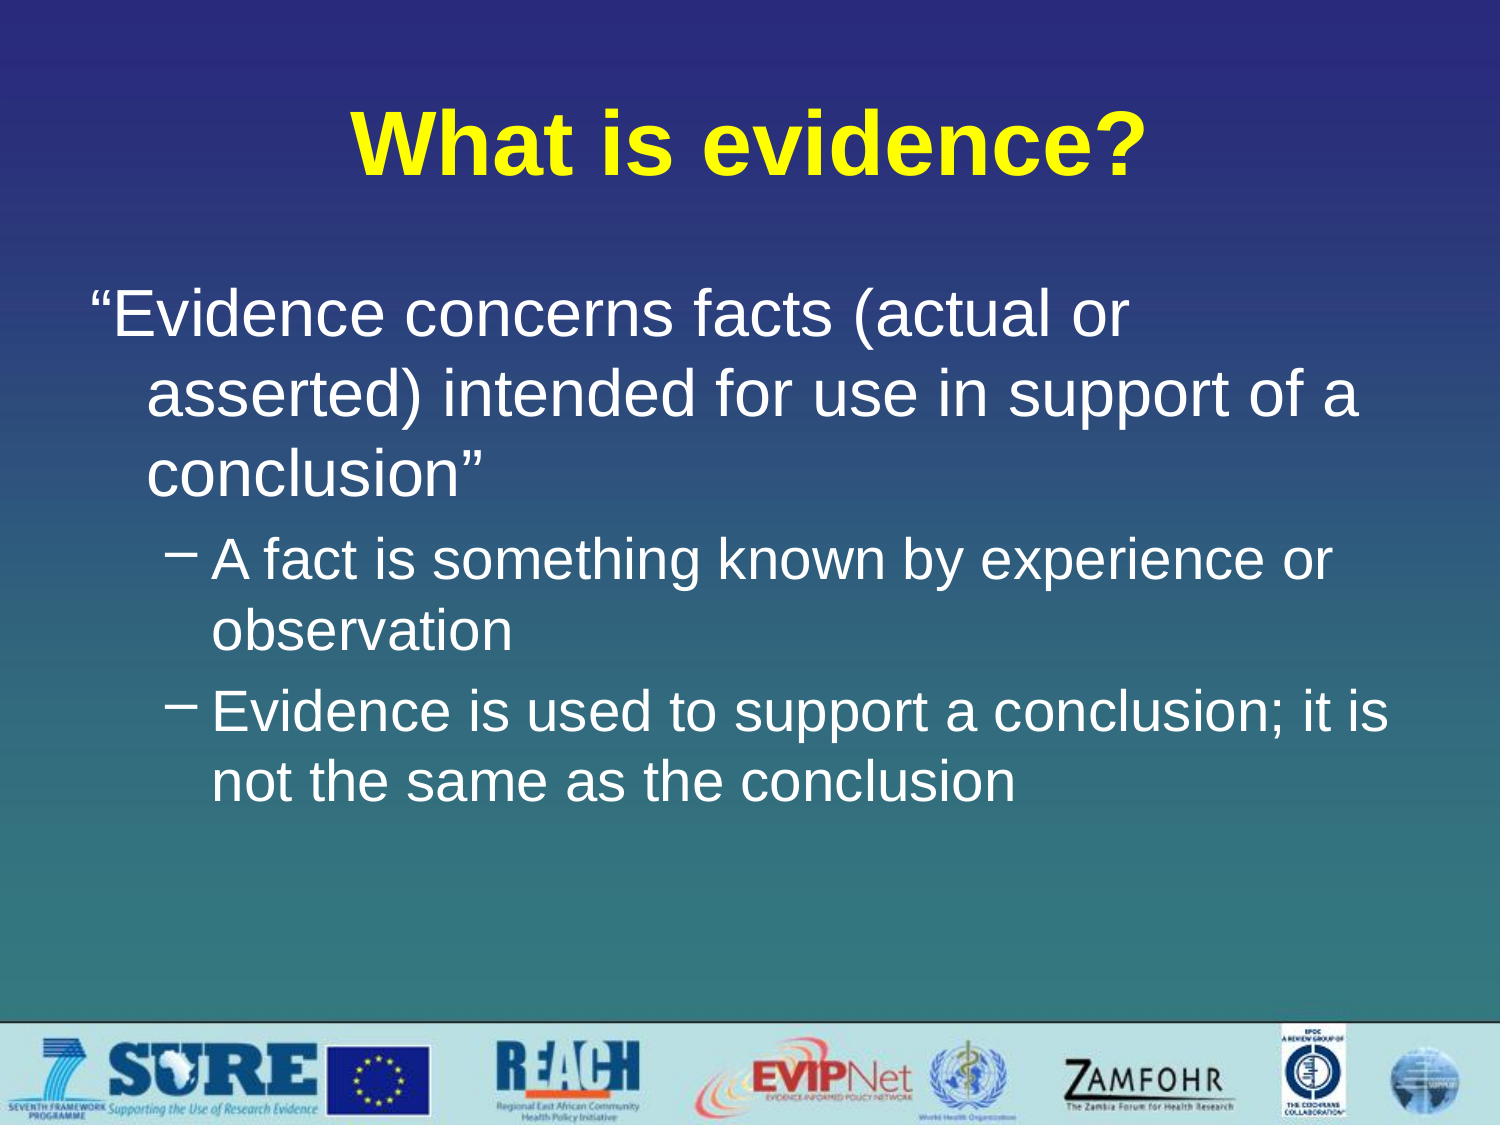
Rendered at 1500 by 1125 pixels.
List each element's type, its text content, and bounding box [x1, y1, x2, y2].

picture [0, 0, 1500, 1125]
title What is evidence? [74, 44, 1426, 233]
list “Evidence concerns facts (actual or asserted) intended for use in support of a conclusion” A fact is something known by experience or observation Evidence is used to support a conclusion; it is not the same as the conclusion [74, 262, 1426, 894]
